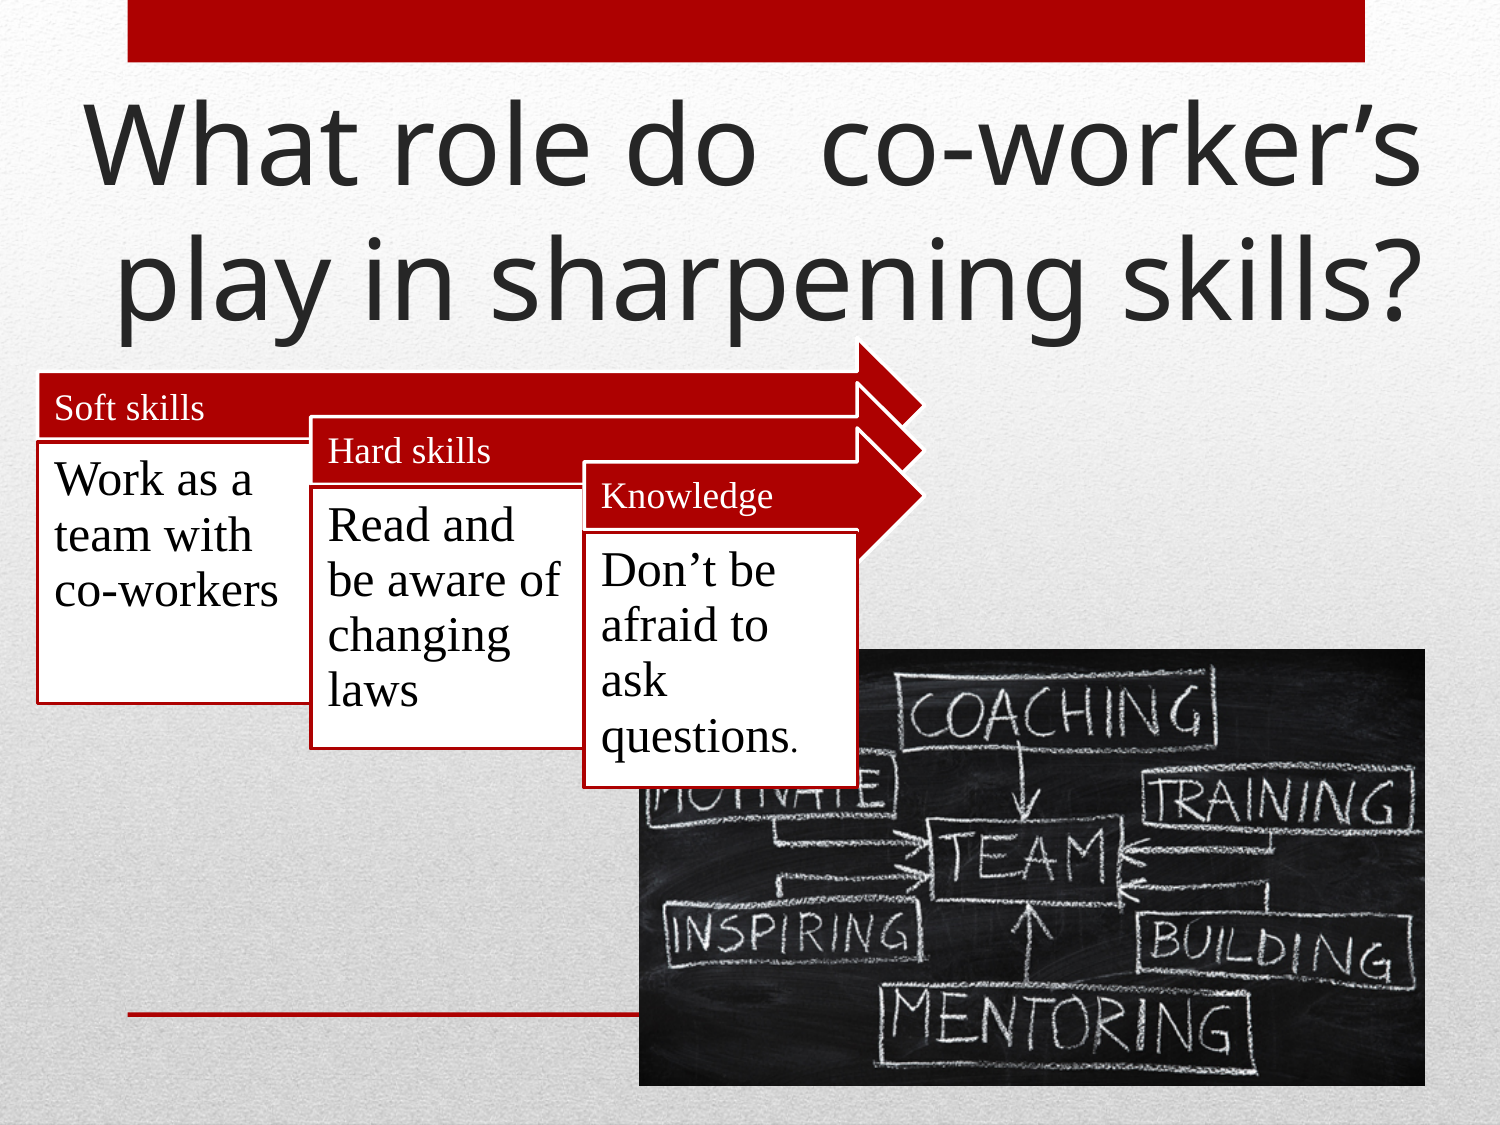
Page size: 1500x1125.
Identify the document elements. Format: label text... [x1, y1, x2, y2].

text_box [36, 336, 926, 789]
title What role do co-worker’s play in sharpening skills? [37, 50, 1500, 350]
picture [639, 649, 1425, 1086]
